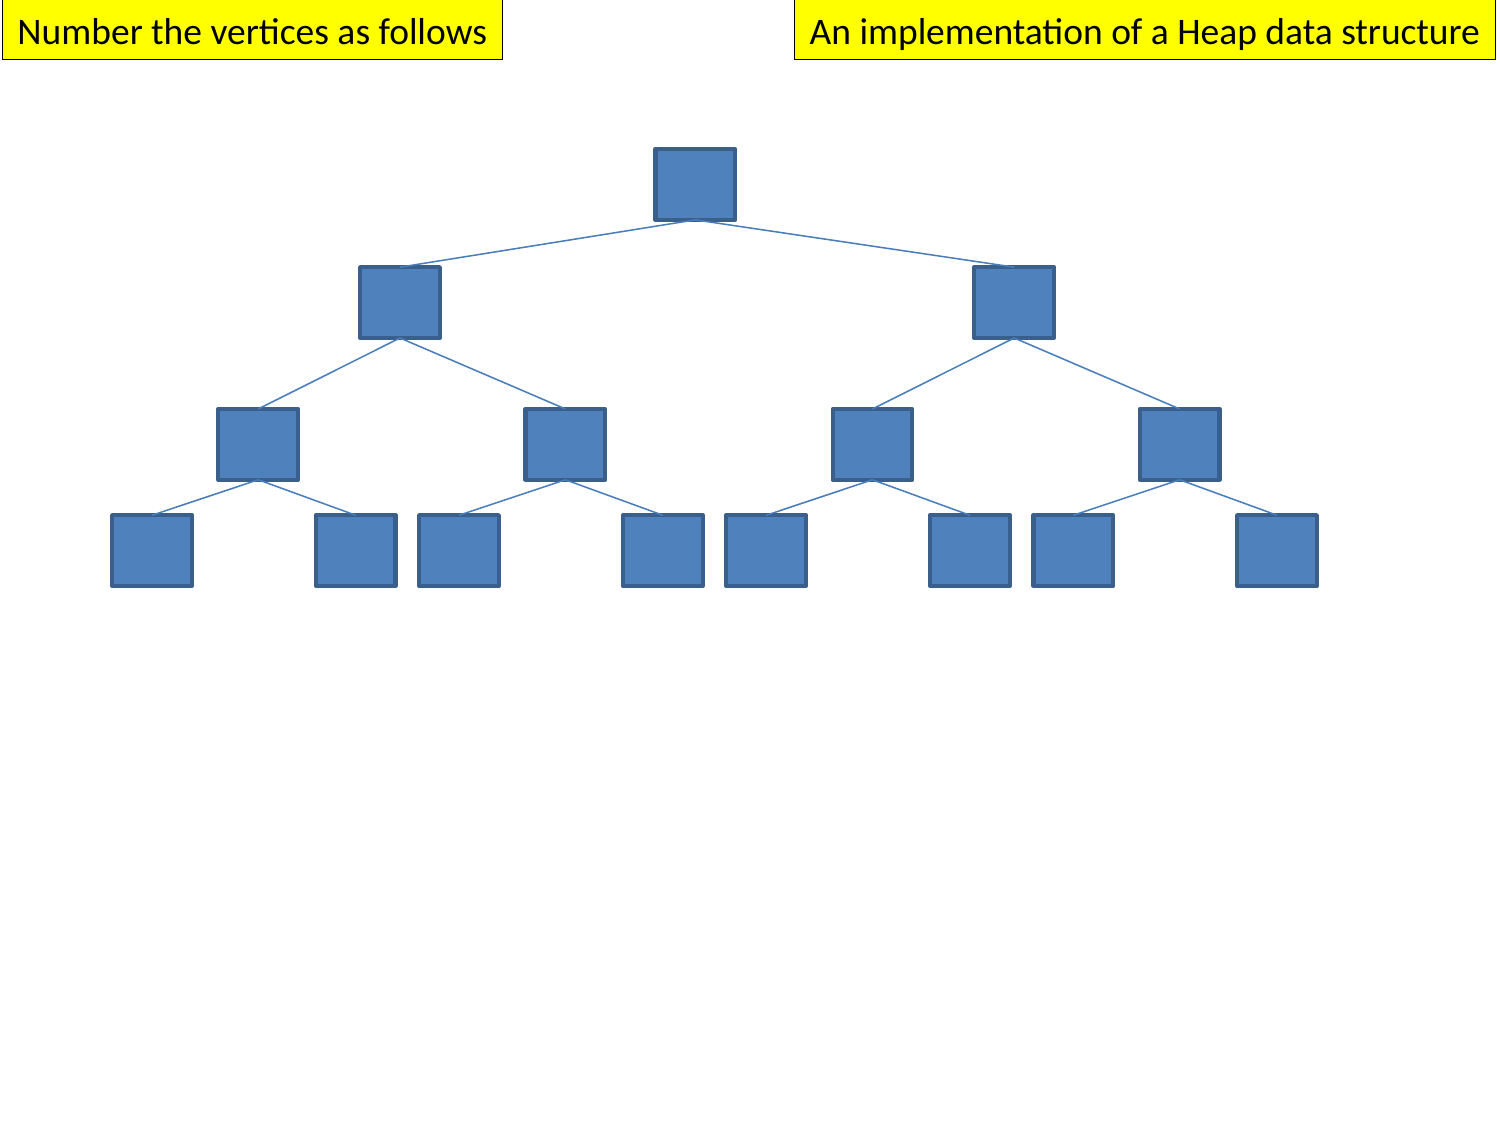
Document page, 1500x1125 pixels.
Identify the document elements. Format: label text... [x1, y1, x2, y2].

text_box An implementation of a Heap data structure [794, 0, 1496, 60]
text_box Number the vertices as follows [2, 0, 503, 60]
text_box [1033, 408, 1318, 587]
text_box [726, 408, 1011, 587]
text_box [111, 408, 396, 587]
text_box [1013, 337, 1180, 410]
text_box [257, 337, 398, 410]
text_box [872, 337, 1012, 410]
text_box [399, 337, 566, 410]
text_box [418, 408, 703, 587]
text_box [359, 148, 1055, 339]
